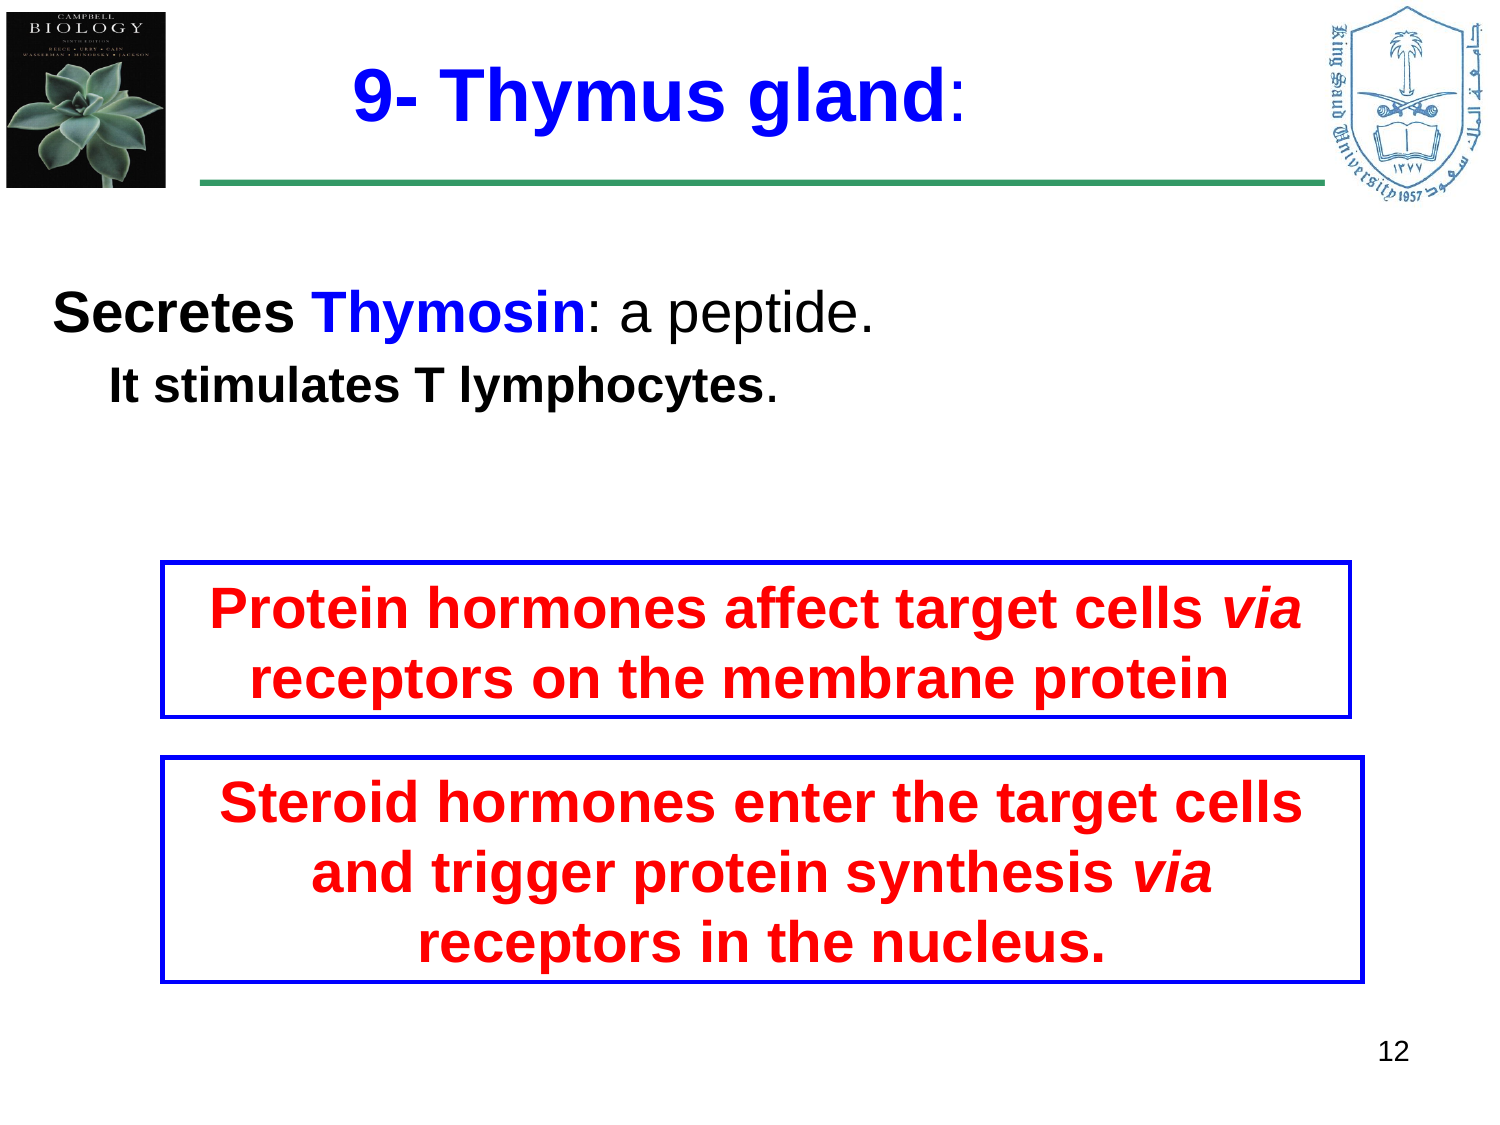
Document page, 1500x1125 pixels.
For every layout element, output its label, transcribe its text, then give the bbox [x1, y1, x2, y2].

slide_number 12 [1074, 1024, 1426, 1103]
text_box Protein hormones affect target cells via receptors on the membrane protein [162, 562, 1350, 718]
text_box Secretes Thymosin: a peptide. It stimulates T lymphocytes. [37, 249, 1388, 438]
text_box Steroid hormones enter the target cells and trigger protein synthesis via receptors in the nucleus. [162, 757, 1363, 982]
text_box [5, 0, 1488, 209]
